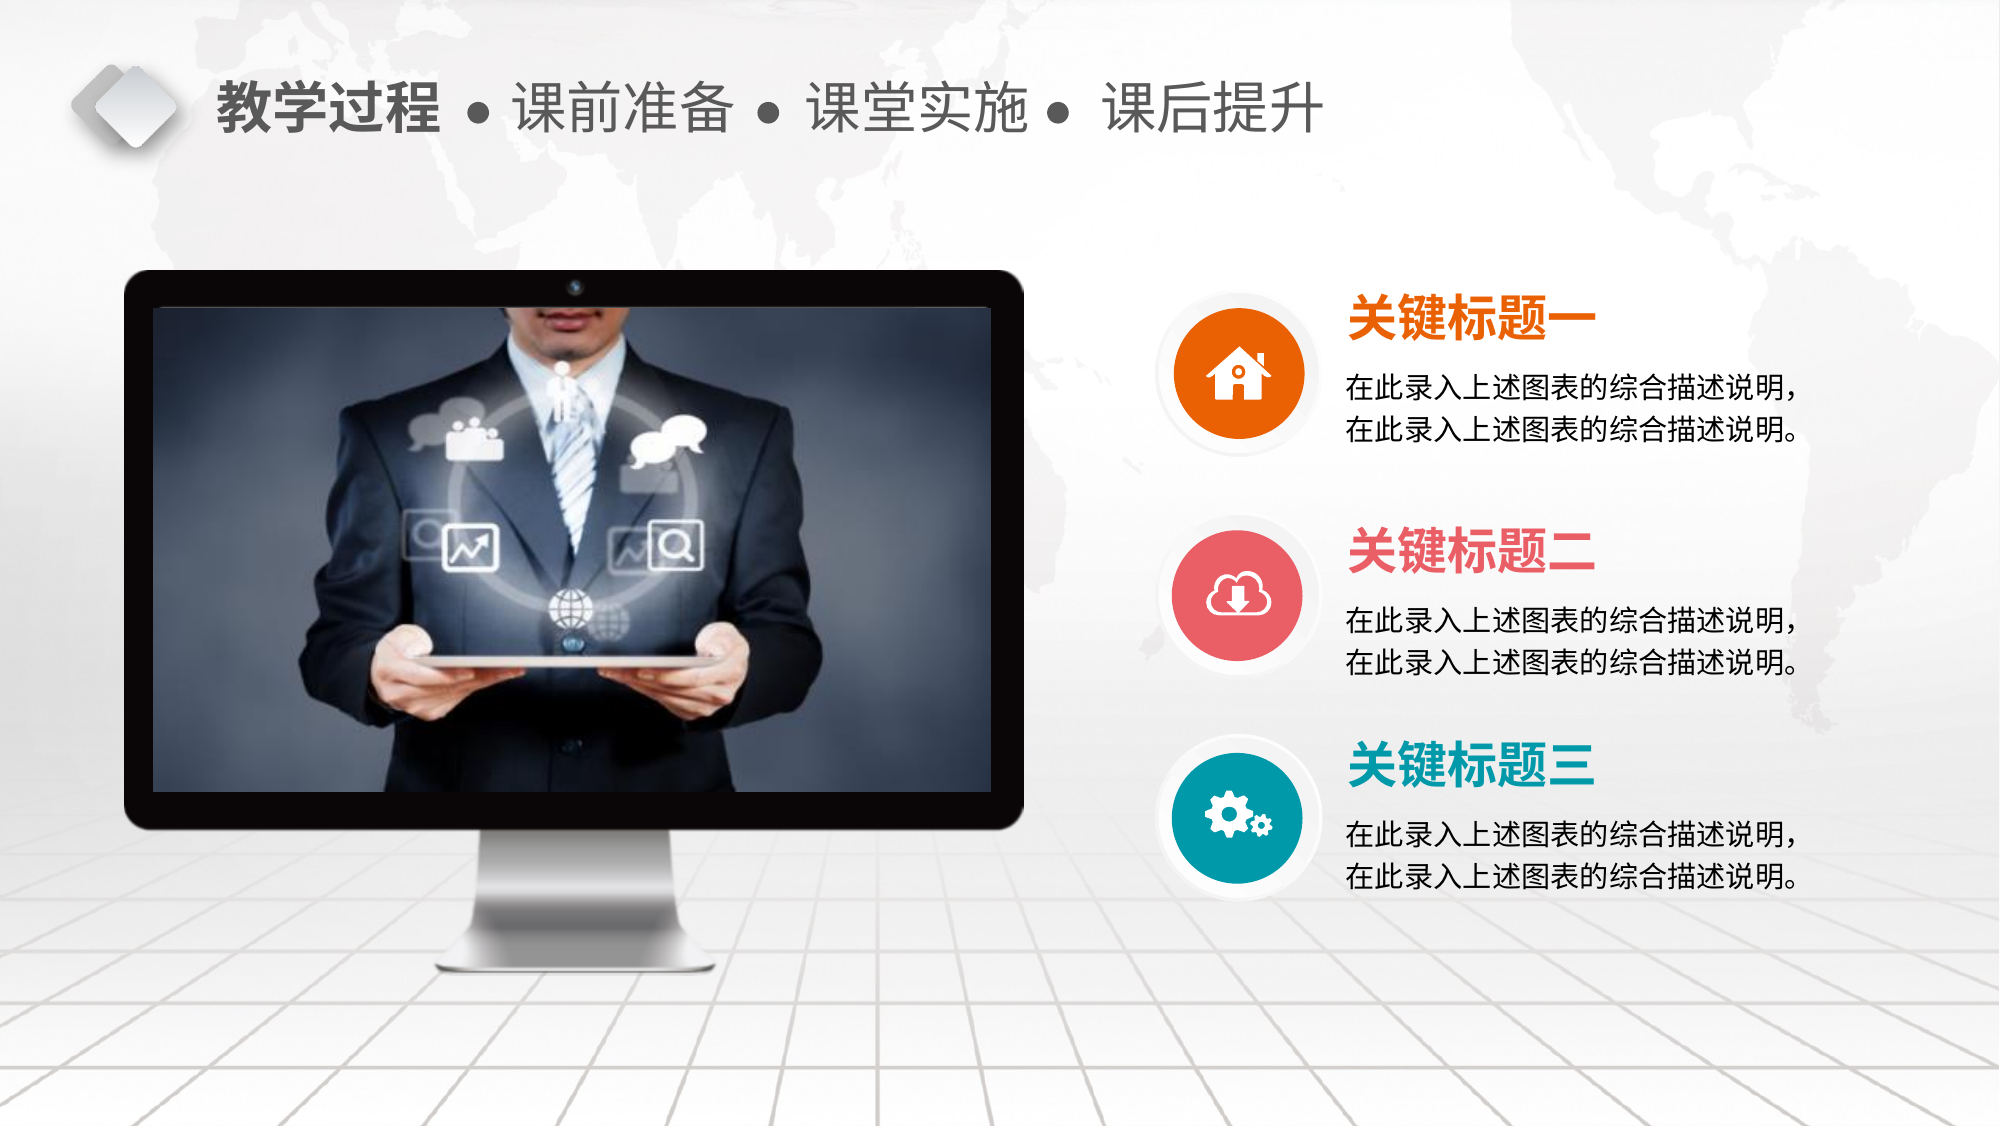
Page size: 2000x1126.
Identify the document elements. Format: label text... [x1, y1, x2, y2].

text_box 关键标题二 [1332, 511, 1674, 587]
text_box [755, 99, 782, 126]
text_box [1204, 790, 1273, 838]
text_box 关键标题一 [1332, 279, 1731, 354]
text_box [1154, 511, 1323, 679]
text_box 在此录入上述图表的综合描述说明，在此录入上述图表的综合描述说明。 [1330, 587, 1835, 687]
text_box [465, 99, 492, 126]
text_box 教学过程 [216, 72, 468, 140]
text_box 课前准备 [510, 72, 758, 140]
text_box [1154, 289, 1323, 457]
text_box 关键标题三 [1332, 725, 1674, 801]
text_box 在此录入上述图表的综合描述说明，在此录入上述图表的综合描述说明。 [1330, 354, 1835, 454]
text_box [1154, 733, 1323, 902]
picture [0, 0, 1999, 1126]
text_box 在此录入上述图表的综合描述说明，在此录入上述图表的综合描述说明。 [1330, 801, 1835, 901]
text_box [1205, 346, 1272, 400]
text_box 课后提升 [1100, 72, 1343, 140]
text_box 课堂实施 [804, 72, 1048, 140]
text_box [1045, 99, 1071, 126]
